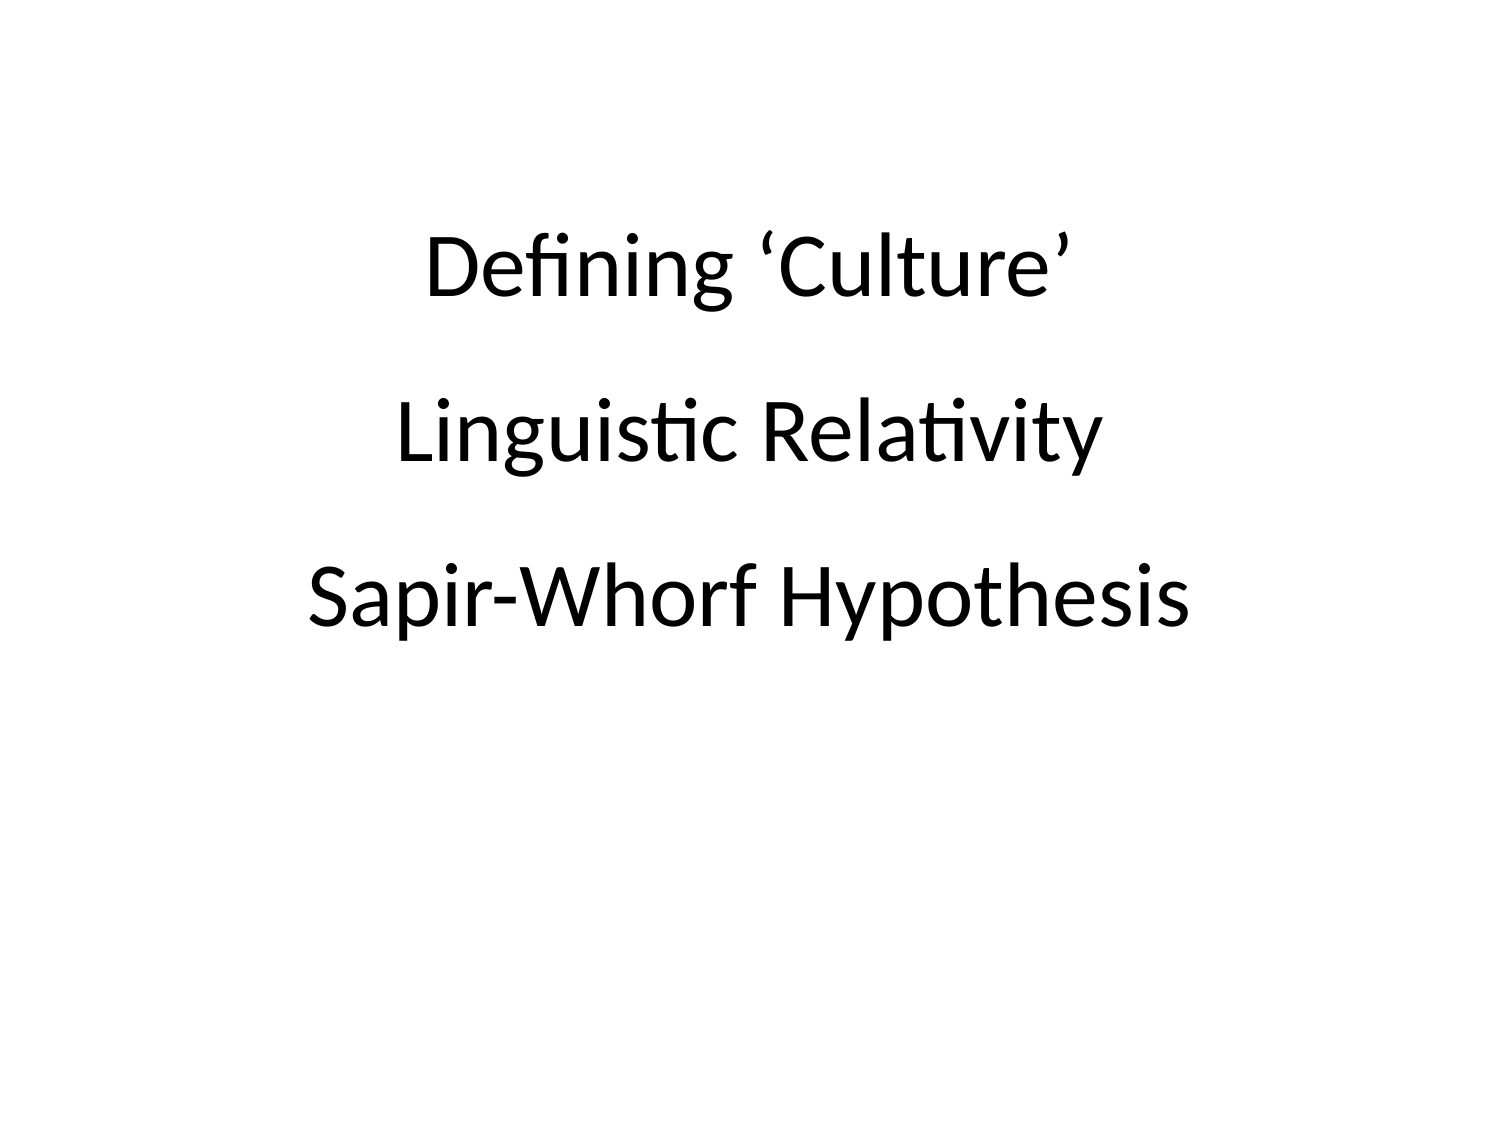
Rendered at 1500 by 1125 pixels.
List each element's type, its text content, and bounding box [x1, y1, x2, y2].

title Defining ‘Culture’ Linguistic Relativity Sapir-Whorf Hypothesis [75, 45, 1425, 1025]
